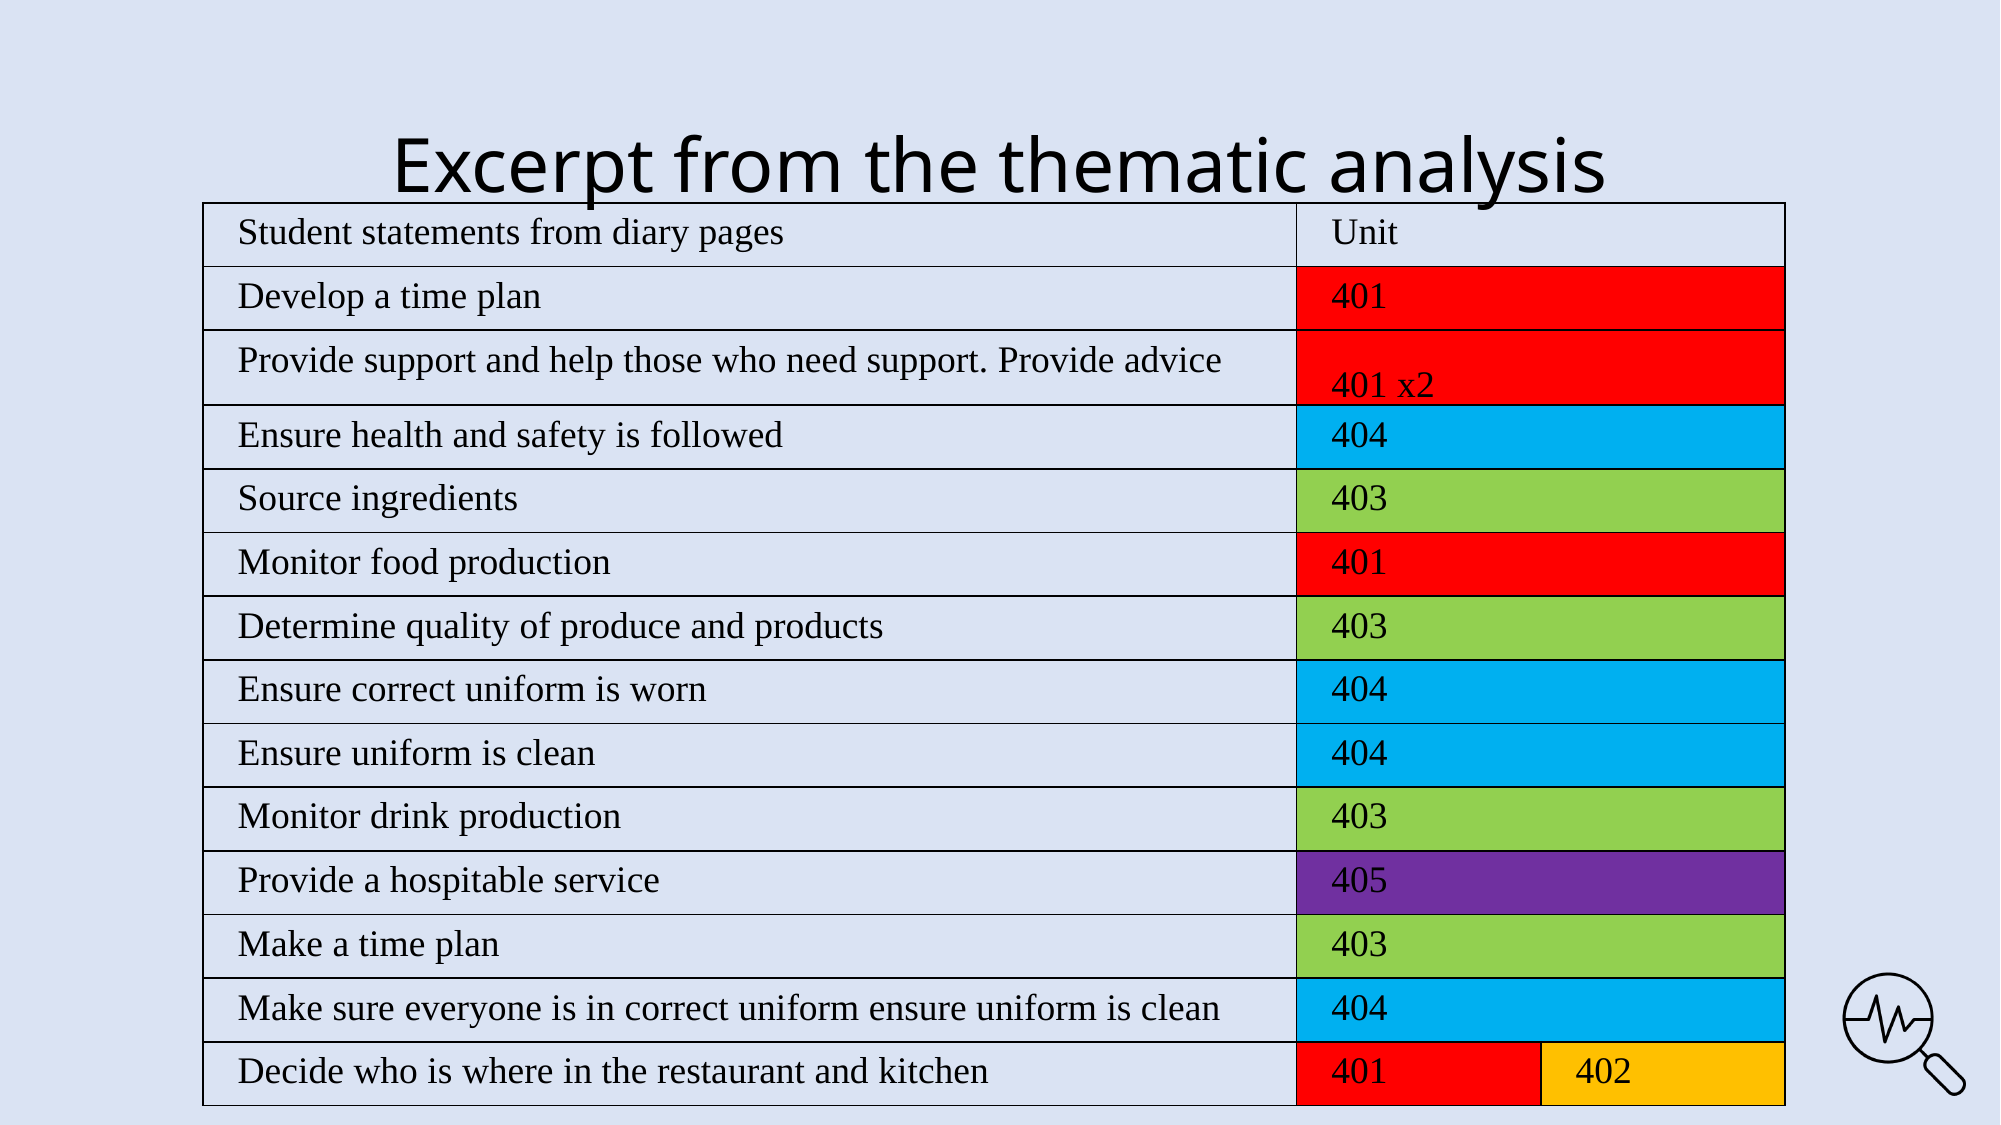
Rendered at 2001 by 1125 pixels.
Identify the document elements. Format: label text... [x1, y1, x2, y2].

picture [1829, 958, 1980, 1109]
table_cell Determine quality of produce and products [204, 597, 1296, 659]
table_cell 404 [1297, 724, 1784, 786]
table_cell 401 [1297, 533, 1784, 595]
table_cell 403 [1297, 788, 1784, 850]
table_cell 401 x2 [1297, 331, 1784, 404]
table_cell Provide a hospitable service [204, 852, 1296, 914]
table_cell Ensure health and safety is followed [204, 406, 1296, 468]
table_cell 403 [1297, 597, 1784, 659]
table_cell 401 [1297, 1043, 1540, 1105]
table_cell Develop a time plan [204, 267, 1296, 329]
table_cell 405 [1297, 852, 1784, 914]
table_cell 401 [1297, 267, 1784, 329]
table_header Unit [1297, 204, 1784, 266]
table_cell Ensure uniform is clean [204, 724, 1296, 786]
table_cell Monitor food production [204, 533, 1296, 595]
table_header Student statements from diary pages [204, 204, 1296, 266]
table_cell Monitor drink production [204, 788, 1296, 850]
table_cell 403 [1297, 470, 1784, 532]
table_cell 403 [1297, 915, 1784, 977]
table_cell Source ingredients [204, 470, 1296, 532]
table_cell Make a time plan [204, 915, 1296, 977]
table_cell Decide who is where in the restaurant and kitchen [204, 1043, 1296, 1105]
table_cell Provide support and help those who need support. Provide advice [204, 331, 1296, 404]
table_cell Ensure correct uniform is worn [204, 661, 1296, 723]
table_cell 404 [1297, 406, 1784, 468]
table_cell 402 [1542, 1043, 1784, 1105]
table_cell 404 [1297, 661, 1784, 723]
table_cell 404 [1297, 979, 1784, 1041]
table_cell Make sure everyone is in correct uniform ensure uniform is clean [204, 979, 1296, 1041]
title Excerpt from the thematic analysis [137, 59, 1863, 278]
